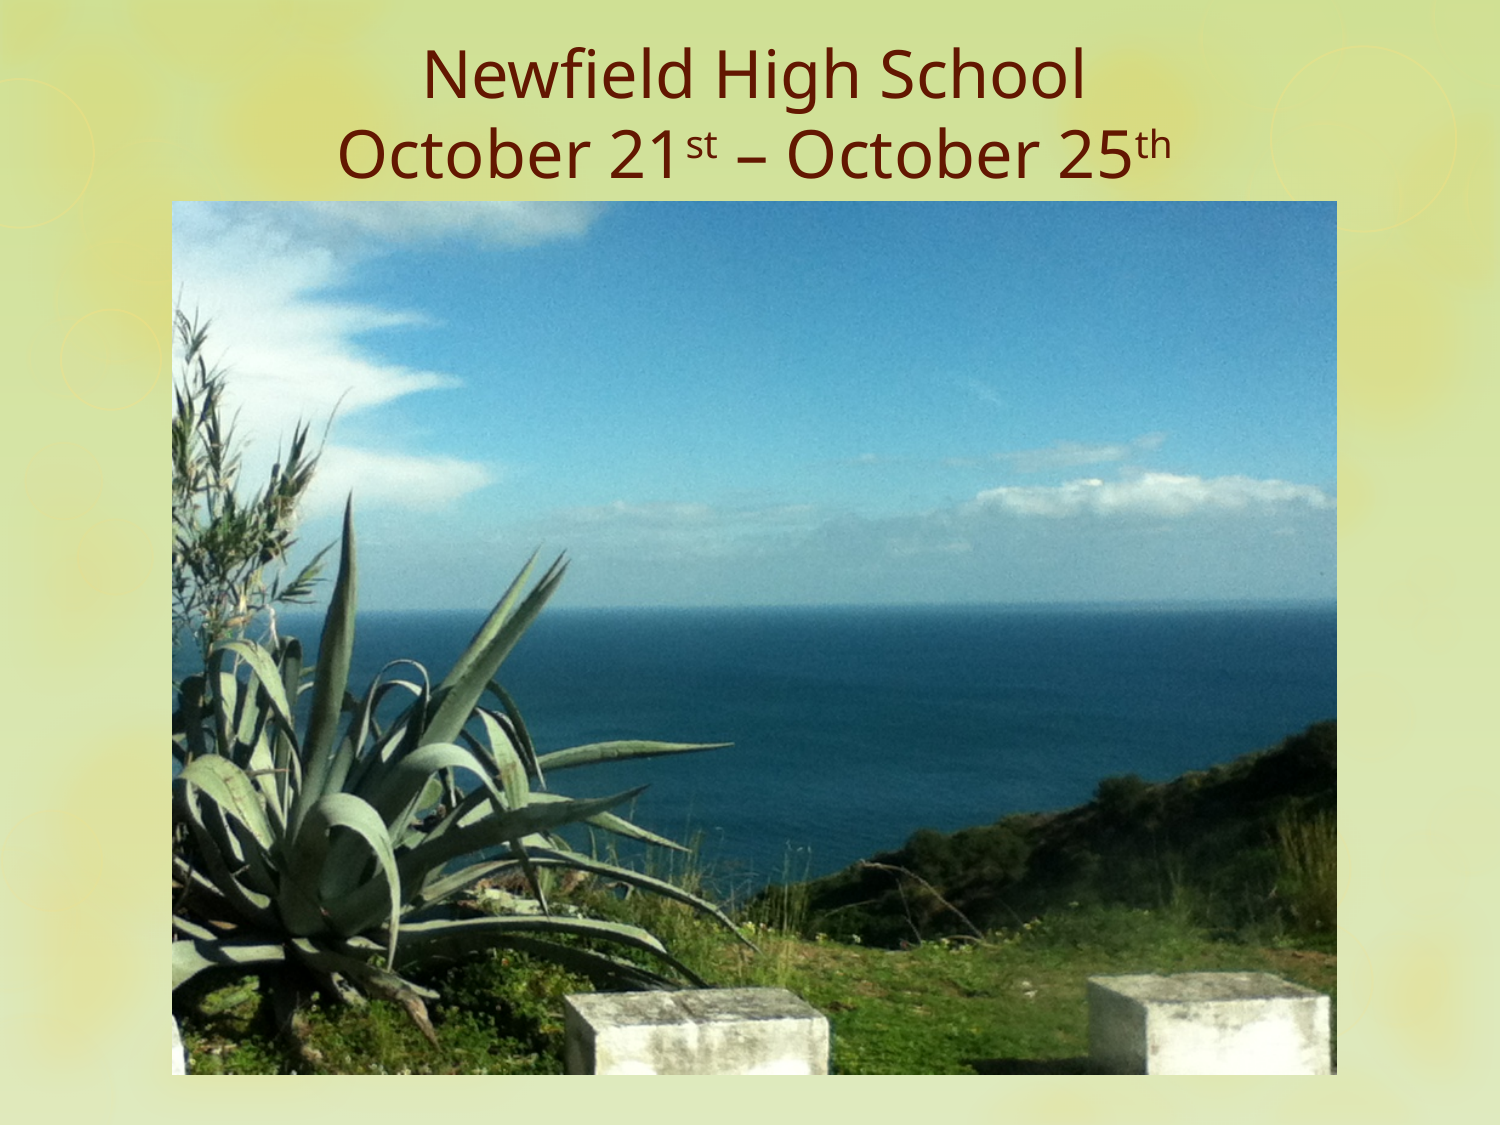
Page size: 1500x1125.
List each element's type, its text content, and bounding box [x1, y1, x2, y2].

text_box Newfield High School October 21st – October 25th [321, 24, 1188, 199]
picture [172, 201, 1338, 1076]
